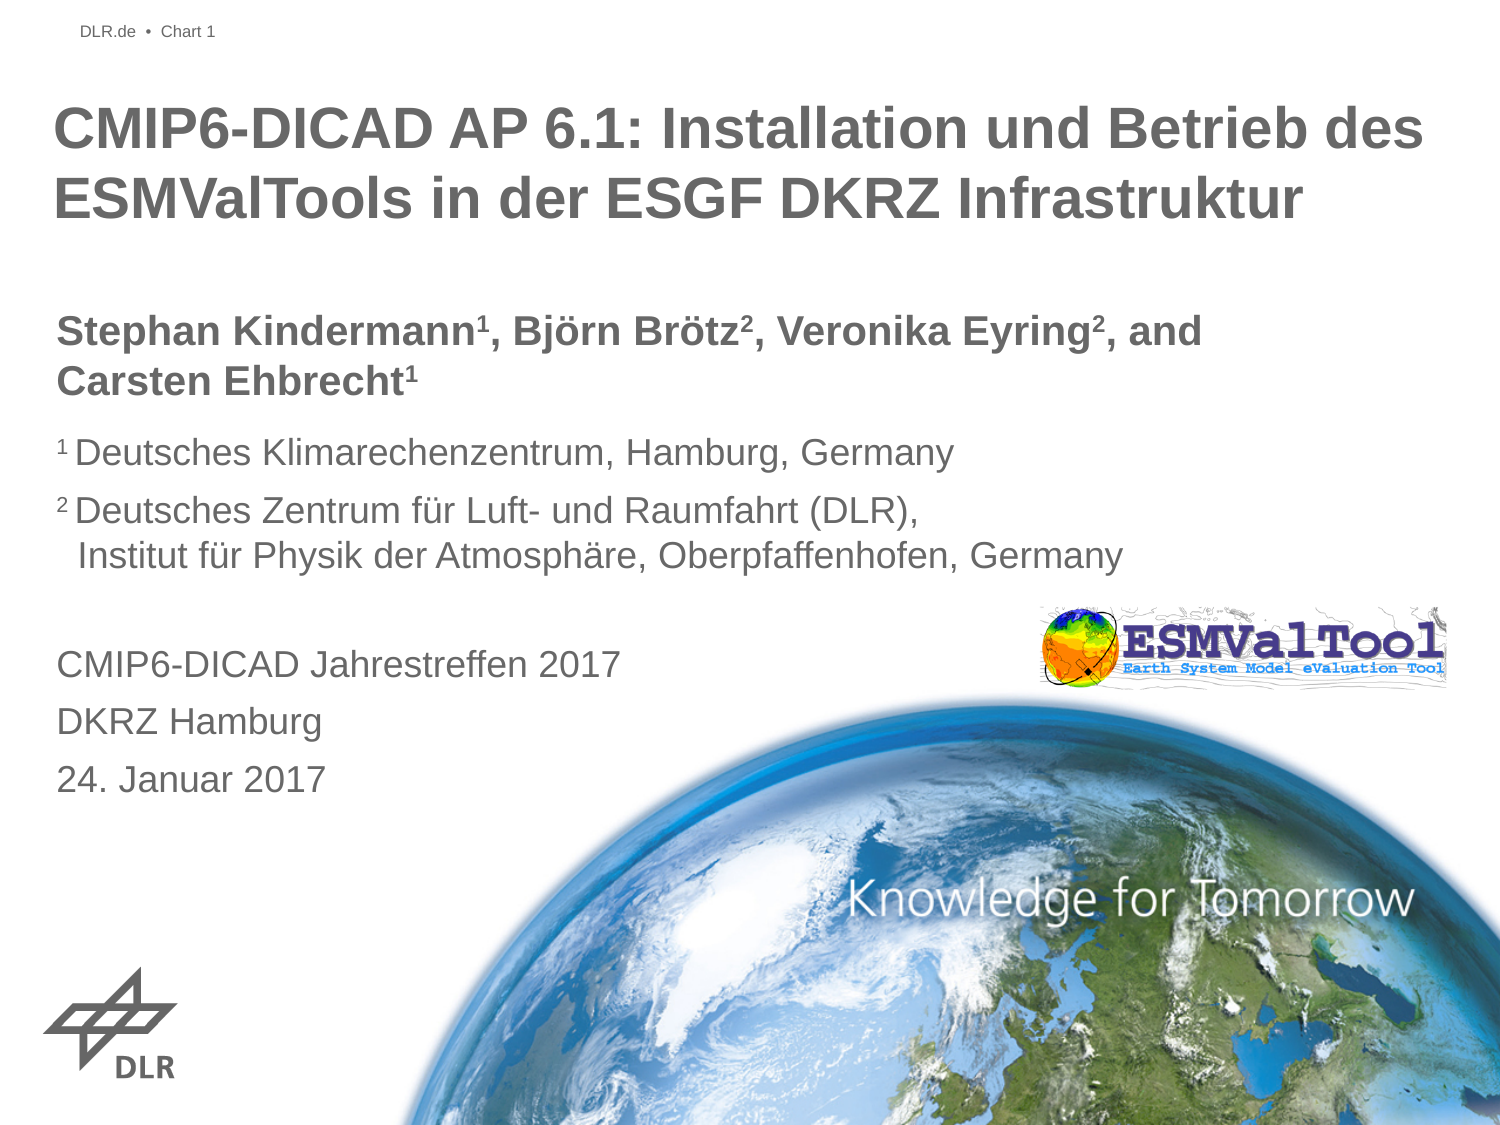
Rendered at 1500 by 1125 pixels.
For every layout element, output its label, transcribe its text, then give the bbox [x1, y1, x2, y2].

title CMIP6-DICAD AP 6.1: Installation und Betrieb des ESMValTools in der ESGF DKRZ Infrastruktur [53, 90, 1477, 279]
picture [0, 0, 1500, 1125]
text_box Stephan Kindermann1, Björn Brötz2, Veronika Eyring2, and Carsten Ehbrecht1 1 Deutsches Klimarechenzentrum, Hamburg, Germany 2 Deutsches Zentrum für Luft- und Raumfahrt (DLR), Institut für Physik der Atmosphäre, Oberpfaffenhofen, Germany CMIP6-DICAD Jahrestreffen 2017 DKRZ Hamburg 24. Januar 2017 [54, 312, 1335, 848]
slide_number DLR.de • Chart 1 [79, 20, 251, 45]
